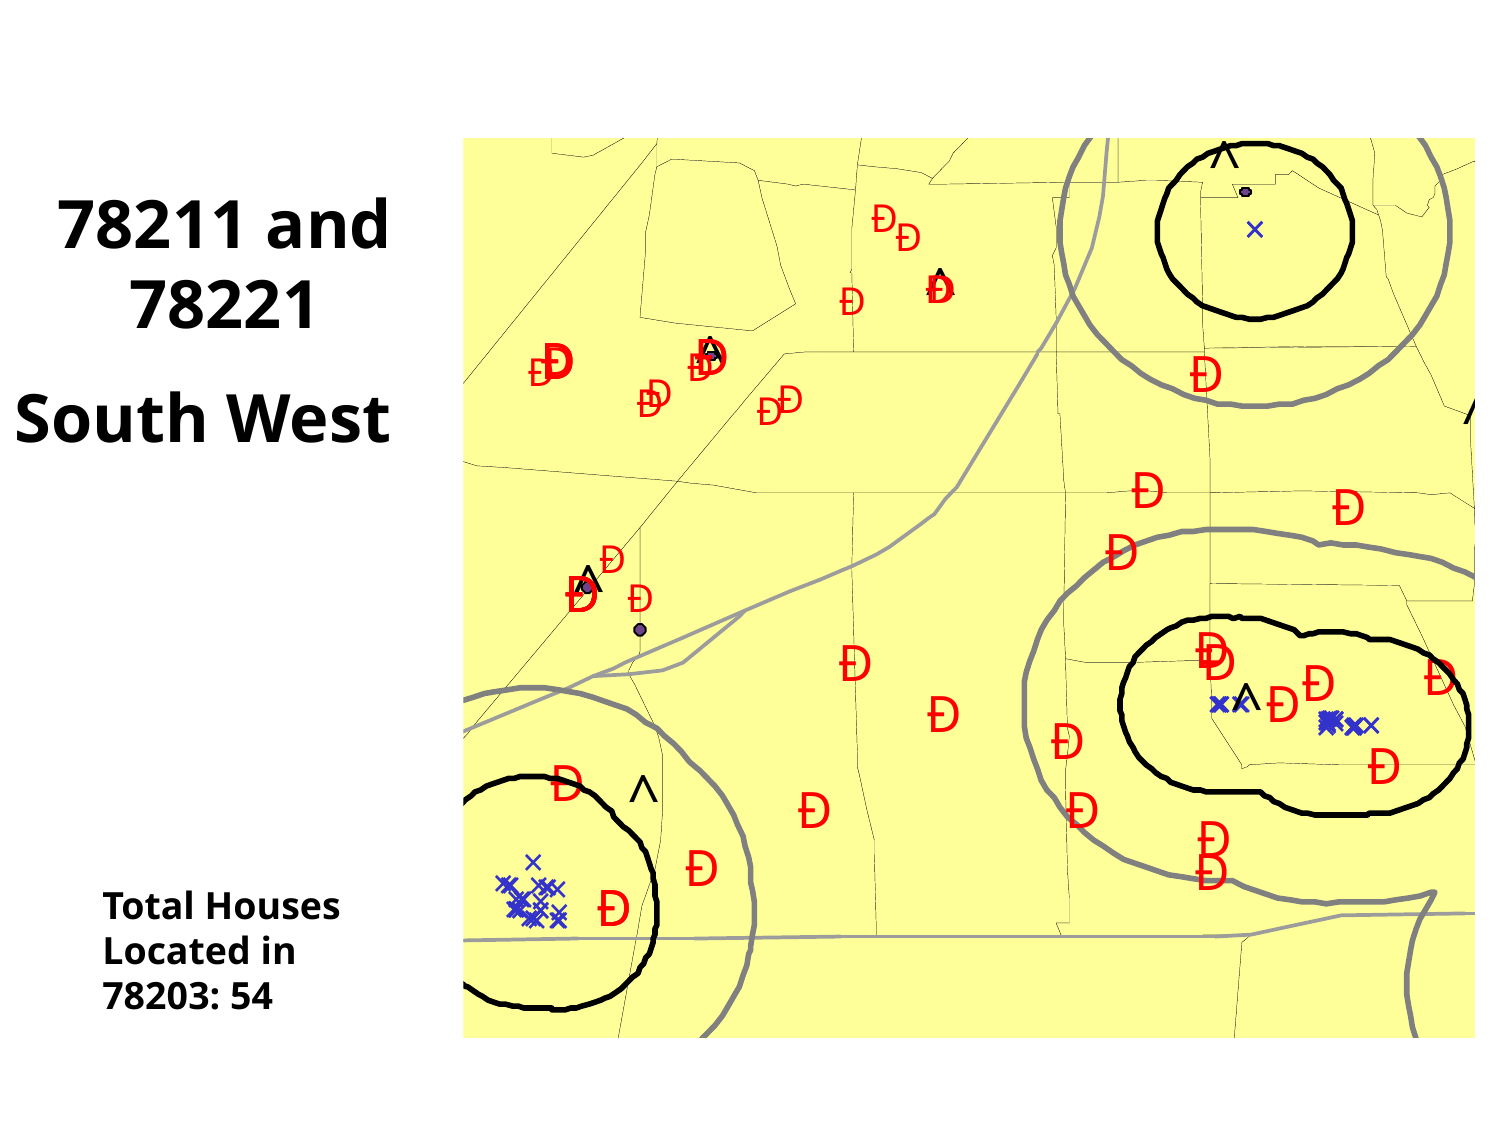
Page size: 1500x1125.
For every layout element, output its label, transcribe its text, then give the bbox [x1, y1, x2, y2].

text_box Total Houses Located in 78203: 54 [87, 874, 400, 1025]
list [462, 137, 1476, 1038]
text_box 78211 and 78221 South West [0, 174, 450, 463]
